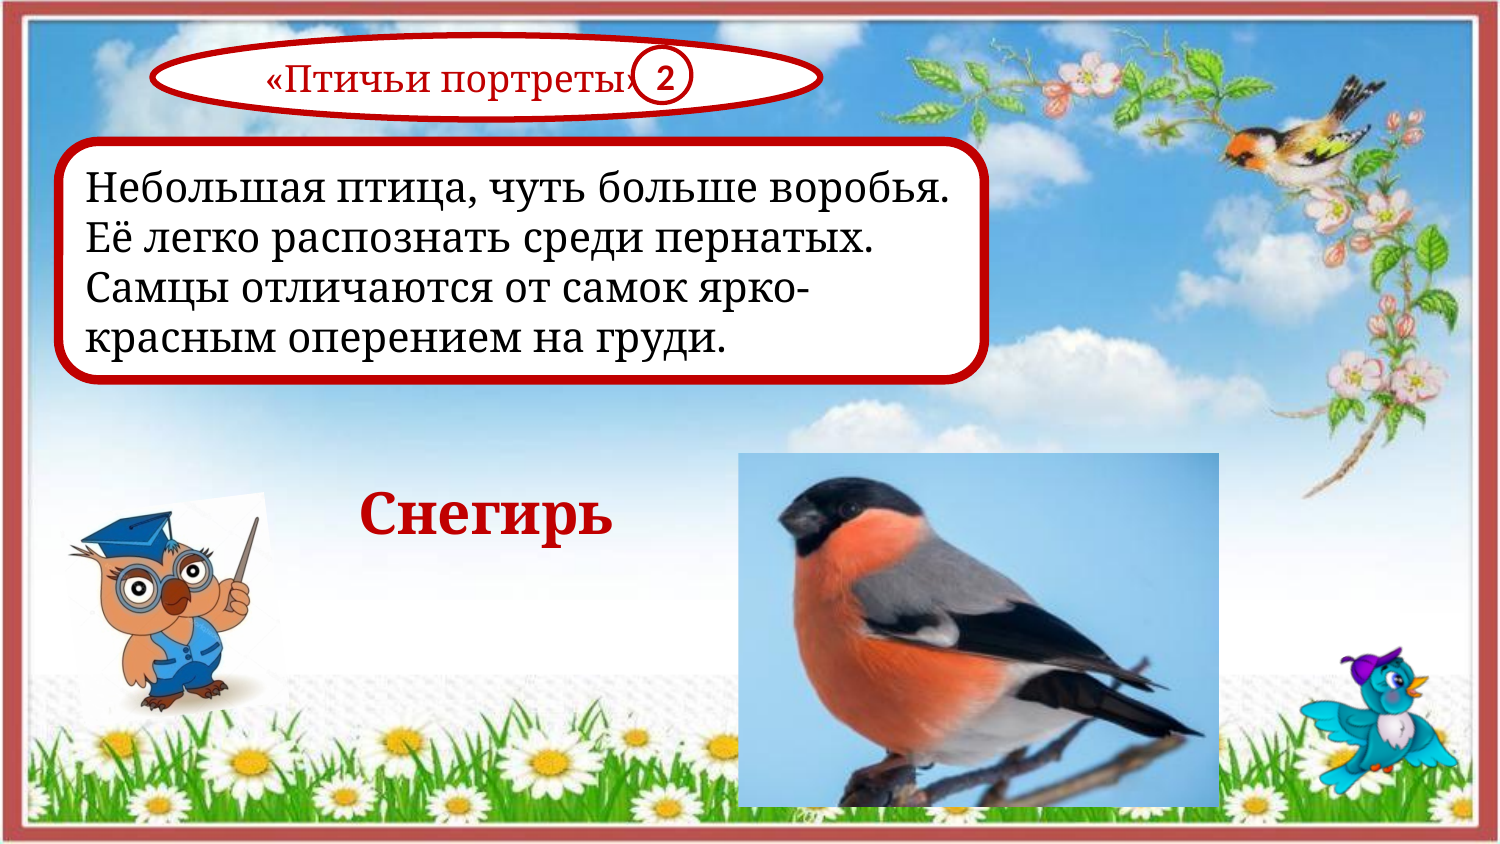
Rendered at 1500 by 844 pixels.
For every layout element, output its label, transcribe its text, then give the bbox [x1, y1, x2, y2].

text_box «Птичьи портреты» [152, 35, 821, 120]
picture [0, 0, 1500, 844]
text_box Снегирь [343, 468, 629, 554]
text_box Небольшая птица, чуть больше воробья. Её легко распознать среди пернатых. Самцы отличаются от самок ярко-красным оперением на груди. [58, 141, 985, 380]
text_box 2 [630, 44, 694, 106]
